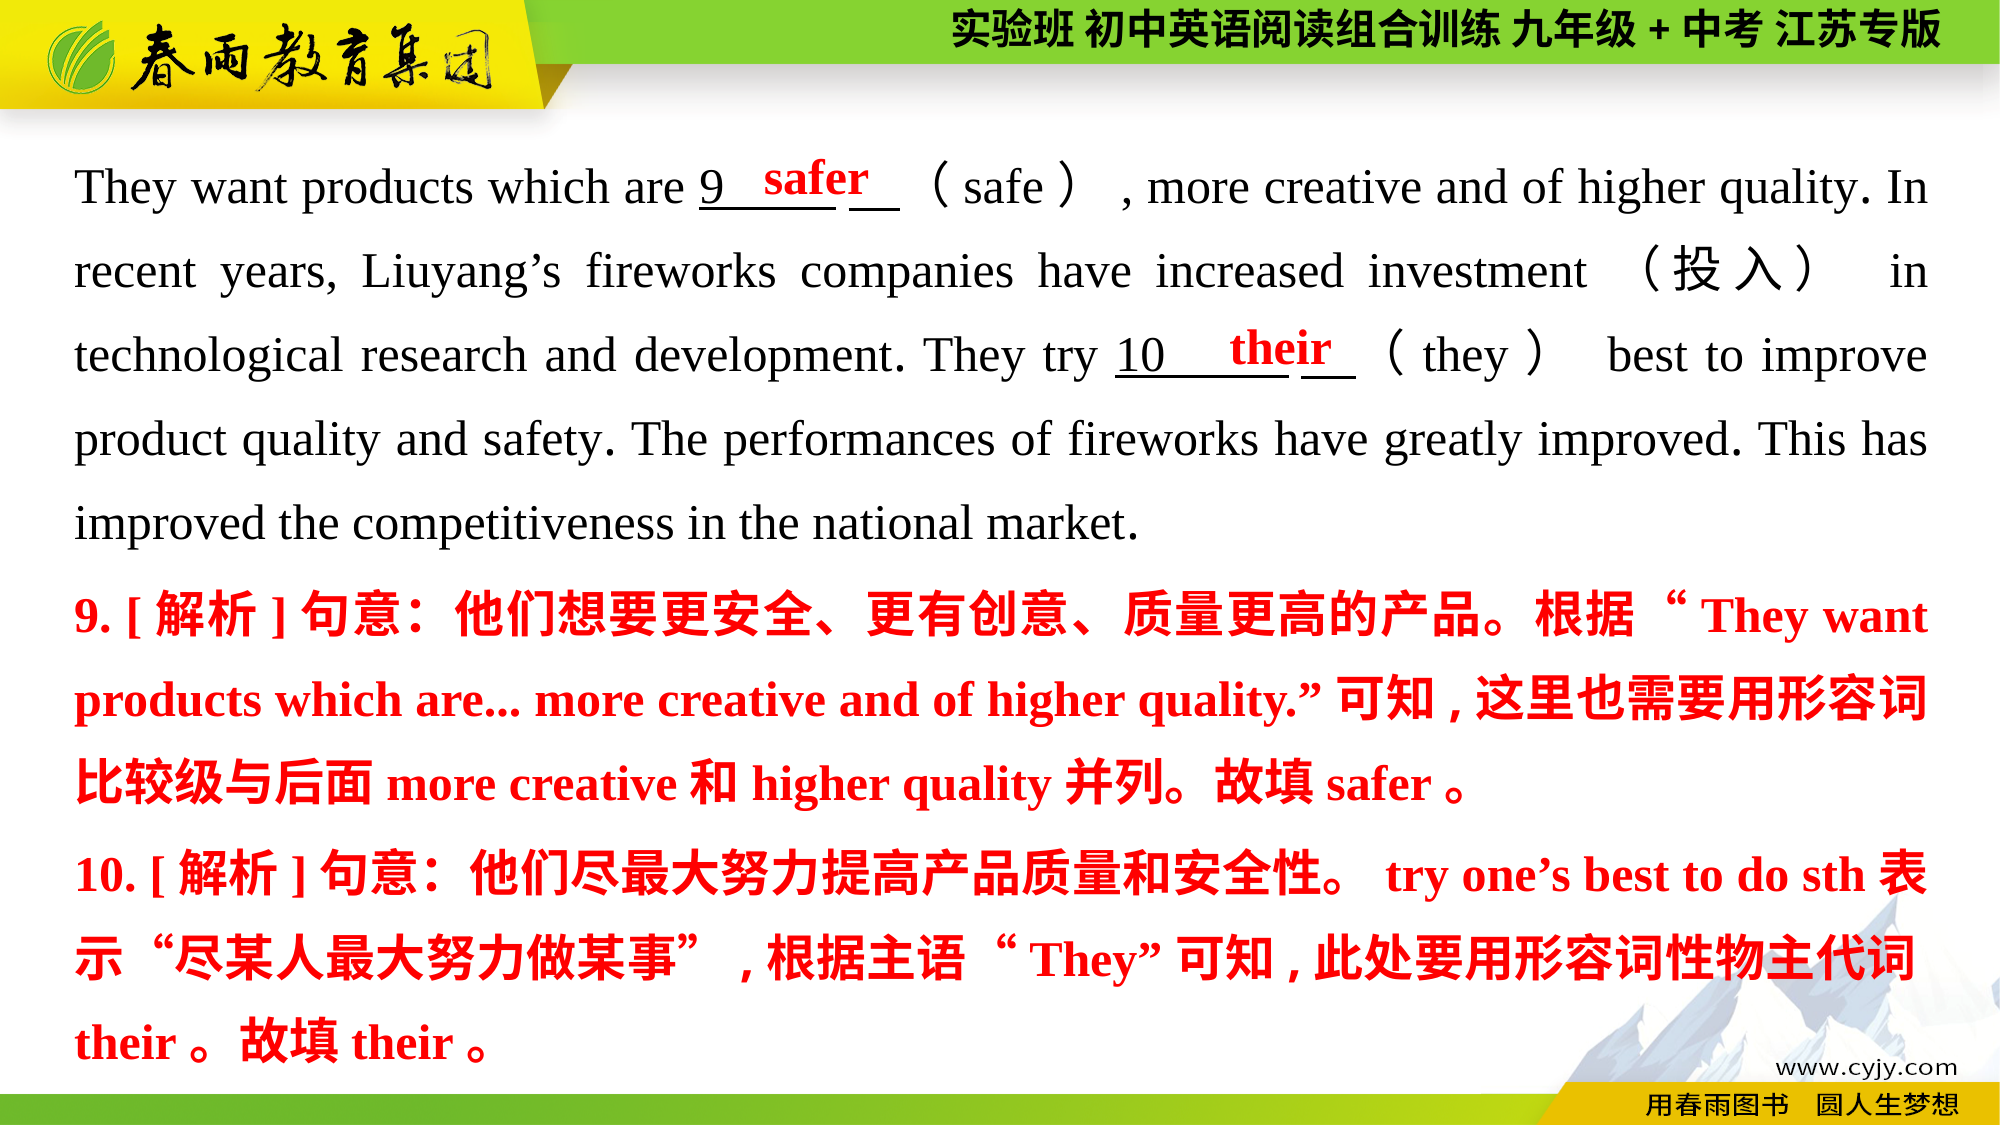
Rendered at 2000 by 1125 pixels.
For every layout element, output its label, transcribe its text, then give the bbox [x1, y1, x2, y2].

picture [0, 0, 2000, 1125]
text_box safer [749, 137, 885, 213]
text_box 10. [解析]句意：他们尽最大努力提高产品质量和安全性。try one’s best to do sth表示“尽某人最大努力做某事”,根据主语“They”可知,此处要用形容词性物主代词their。故填their。 [59, 810, 1944, 1078]
text_box 9. [解析]句意：他们想要更安全、更有创意、质量更高的产品。根据“They want products which are... more creative and of higher quality.”可知,这里也需要用形容词比较级与后面more creative和higher quality并列。故填safer。 [59, 550, 1944, 810]
text_box their [1214, 307, 1348, 383]
list They want products which are 9 （safe）, more creative and of higher quality. In recent years, Liuyang’s fireworks companies have increased investment（投入） in technological research and development. They try 10 （they） best to improve product quality and safety. The performances of fireworks have greatly improved. This has improved the competitiveness in the national market. [59, 122, 1944, 550]
